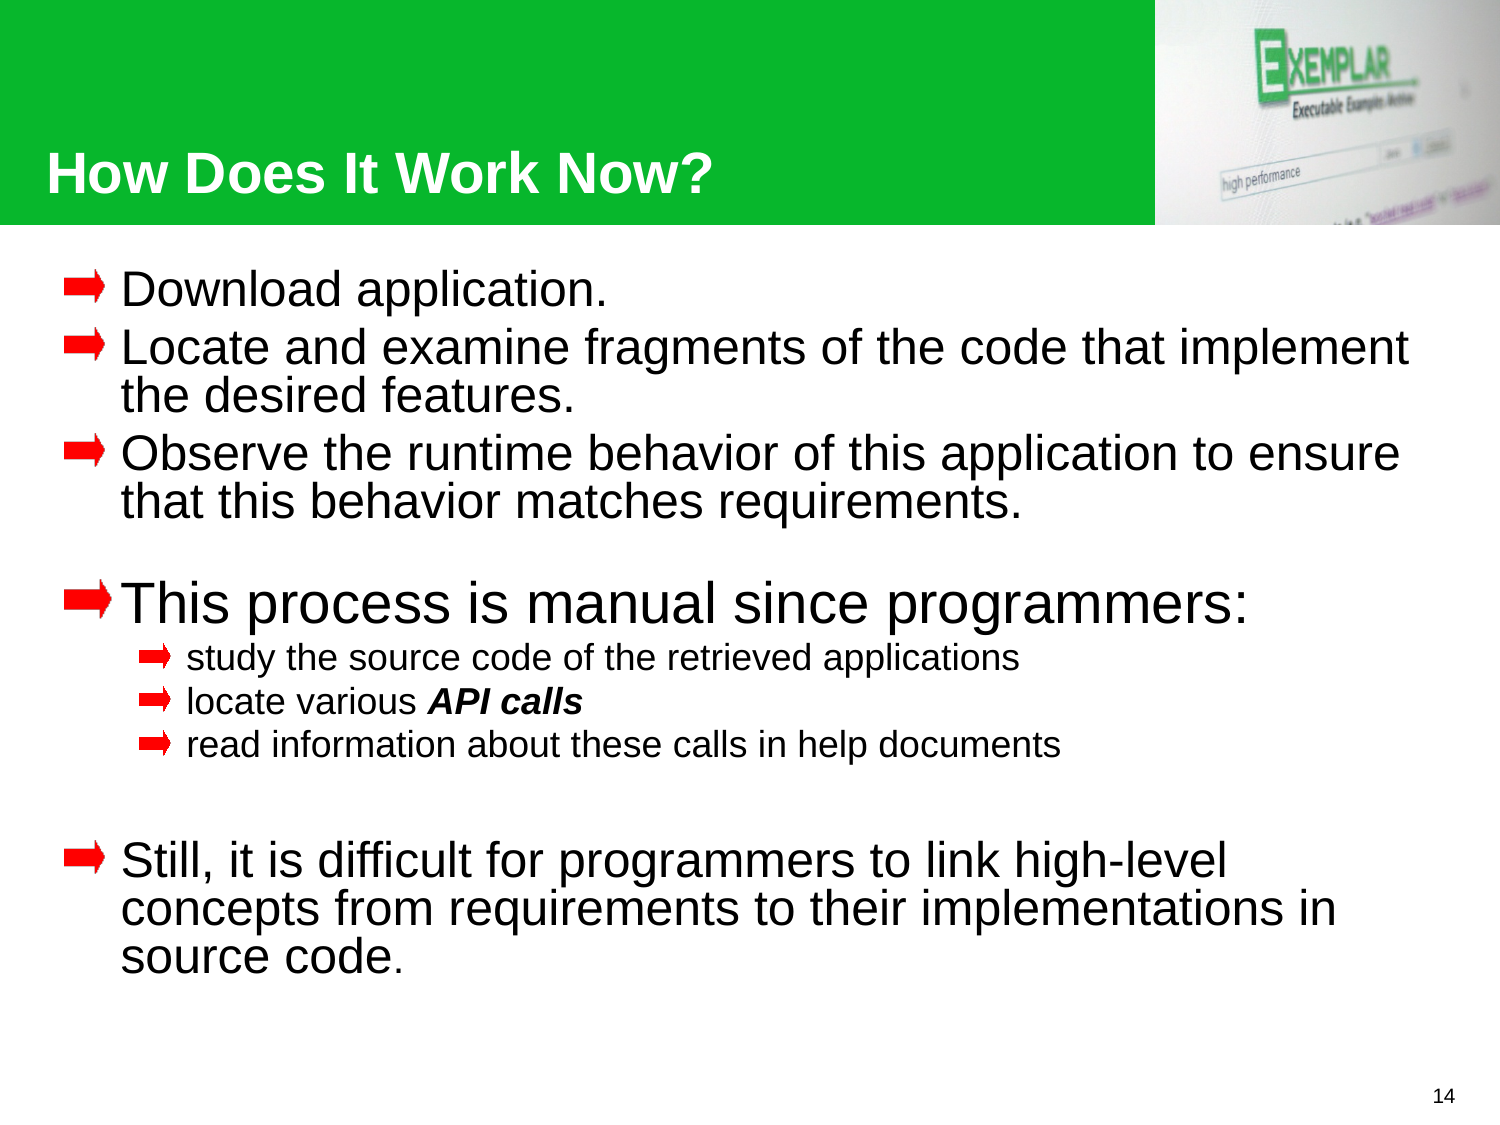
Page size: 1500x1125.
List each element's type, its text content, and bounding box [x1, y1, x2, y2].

slide_number 14 [1191, 1070, 1471, 1116]
list Download application. Locate and examine fragments of the code that implement the desired features. Observe the runtime behavior of this application to ensure that this behavior matches requirements. This process is manual since programmers: study the source code of the retrieved applications locate various API calls read information about these calls in help documents Still, it is difficult for programmers to link high-level concepts from requirements to their implementations in source code. [48, 260, 1442, 986]
picture [1155, 0, 1500, 225]
picture [64, 578, 113, 620]
picture [139, 685, 171, 712]
picture [64, 268, 106, 304]
picture [139, 642, 171, 669]
picture [64, 326, 106, 362]
title How Does It Work Now? [30, 39, 1122, 213]
picture [64, 839, 106, 875]
picture [64, 432, 106, 468]
picture [139, 729, 171, 756]
